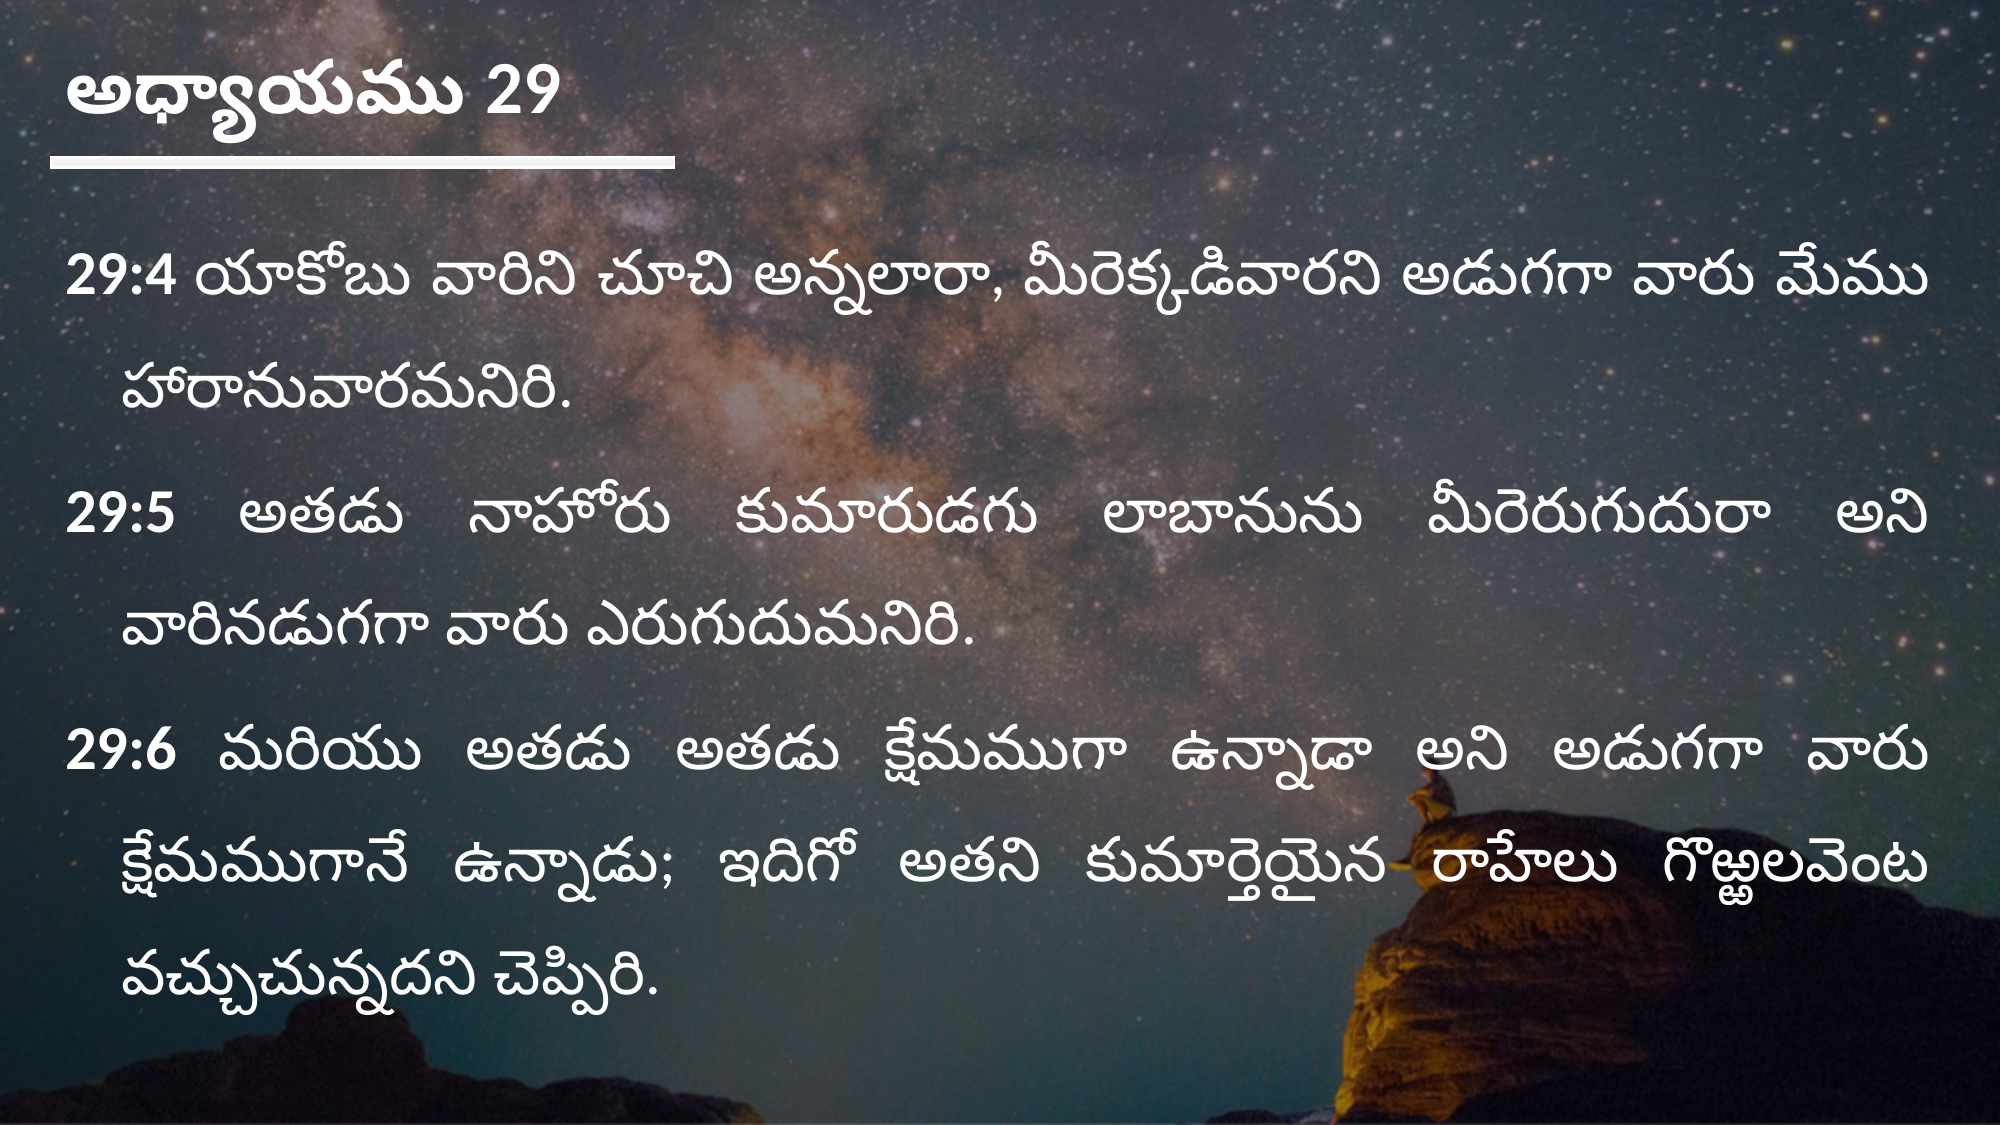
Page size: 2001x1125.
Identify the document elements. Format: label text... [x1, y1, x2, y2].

list 29:4 యాకోబు వారిని చూచి అన్నలారా, మీరెక్కడివారని అడుగగా వారు మేము హారానువారమనిరి. 29:5 అతడు నాహోరు కుమారుడగు లాబానును మీరెరుగుదురా అని వారినడుగగా వారు ఎరుగుదుమనిరి. 29:6 మరియు అతడు అతడు క్షేమముగా ఉన్నాడా అని అడుగగా వారు క్షేమముగానే ఉన్నాడు; ఇదిగో అతని కుమార్తెయైన రాహేలు గొఱ్ఱలవెంట వచ్చుచున్నదని చెప్పిరి. [50, 187, 1946, 1063]
title అధ్యాయము 29 [50, 0, 1925, 167]
picture [0, 0, 2000, 1125]
